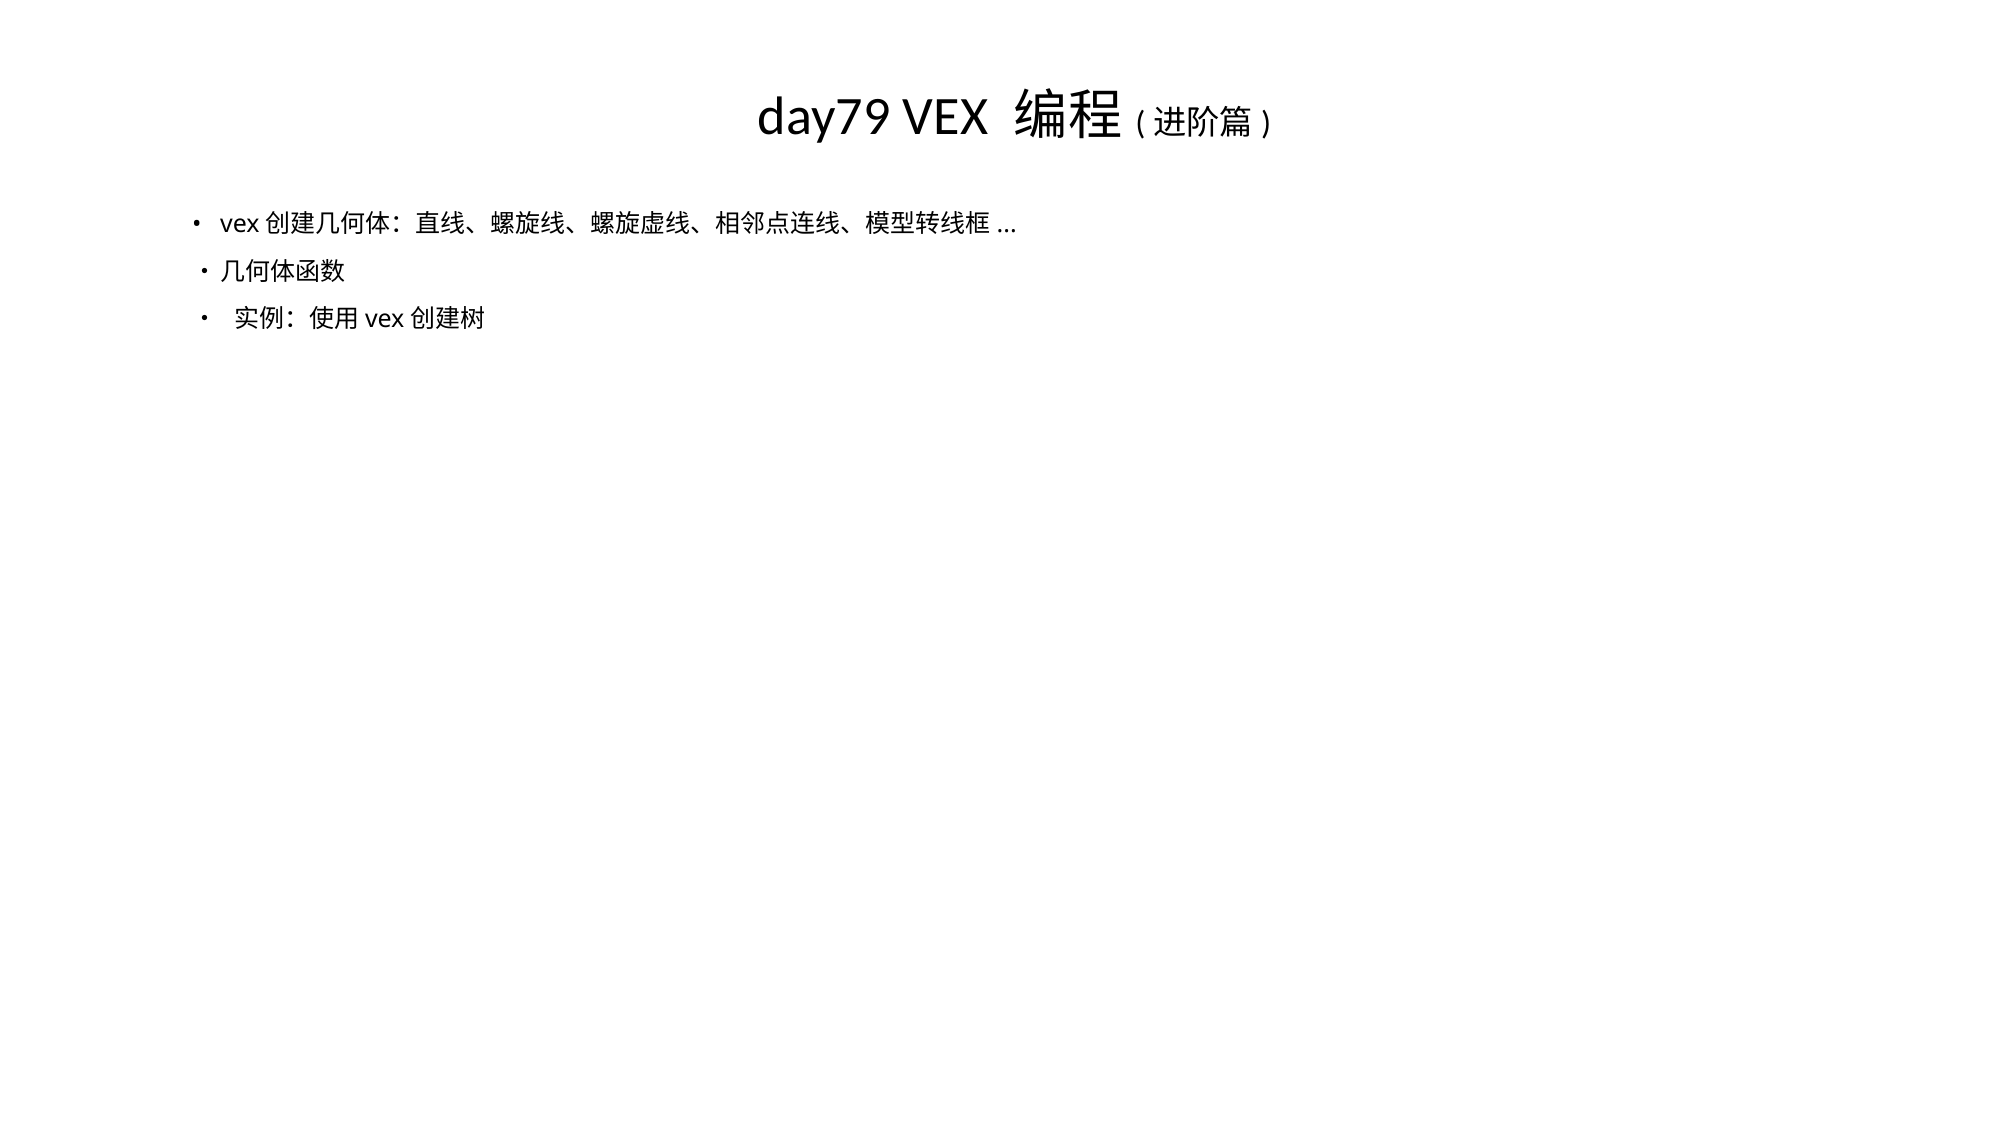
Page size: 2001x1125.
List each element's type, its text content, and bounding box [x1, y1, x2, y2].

title day79 VEX 编程(进阶篇) [543, 41, 1486, 154]
subtitle • vex创建几何体：直线、螺旋线、螺旋虚线、相邻点连线、模型转线框... • 几何体函数 • 实例：使用vex创建树 [176, 203, 1815, 903]
